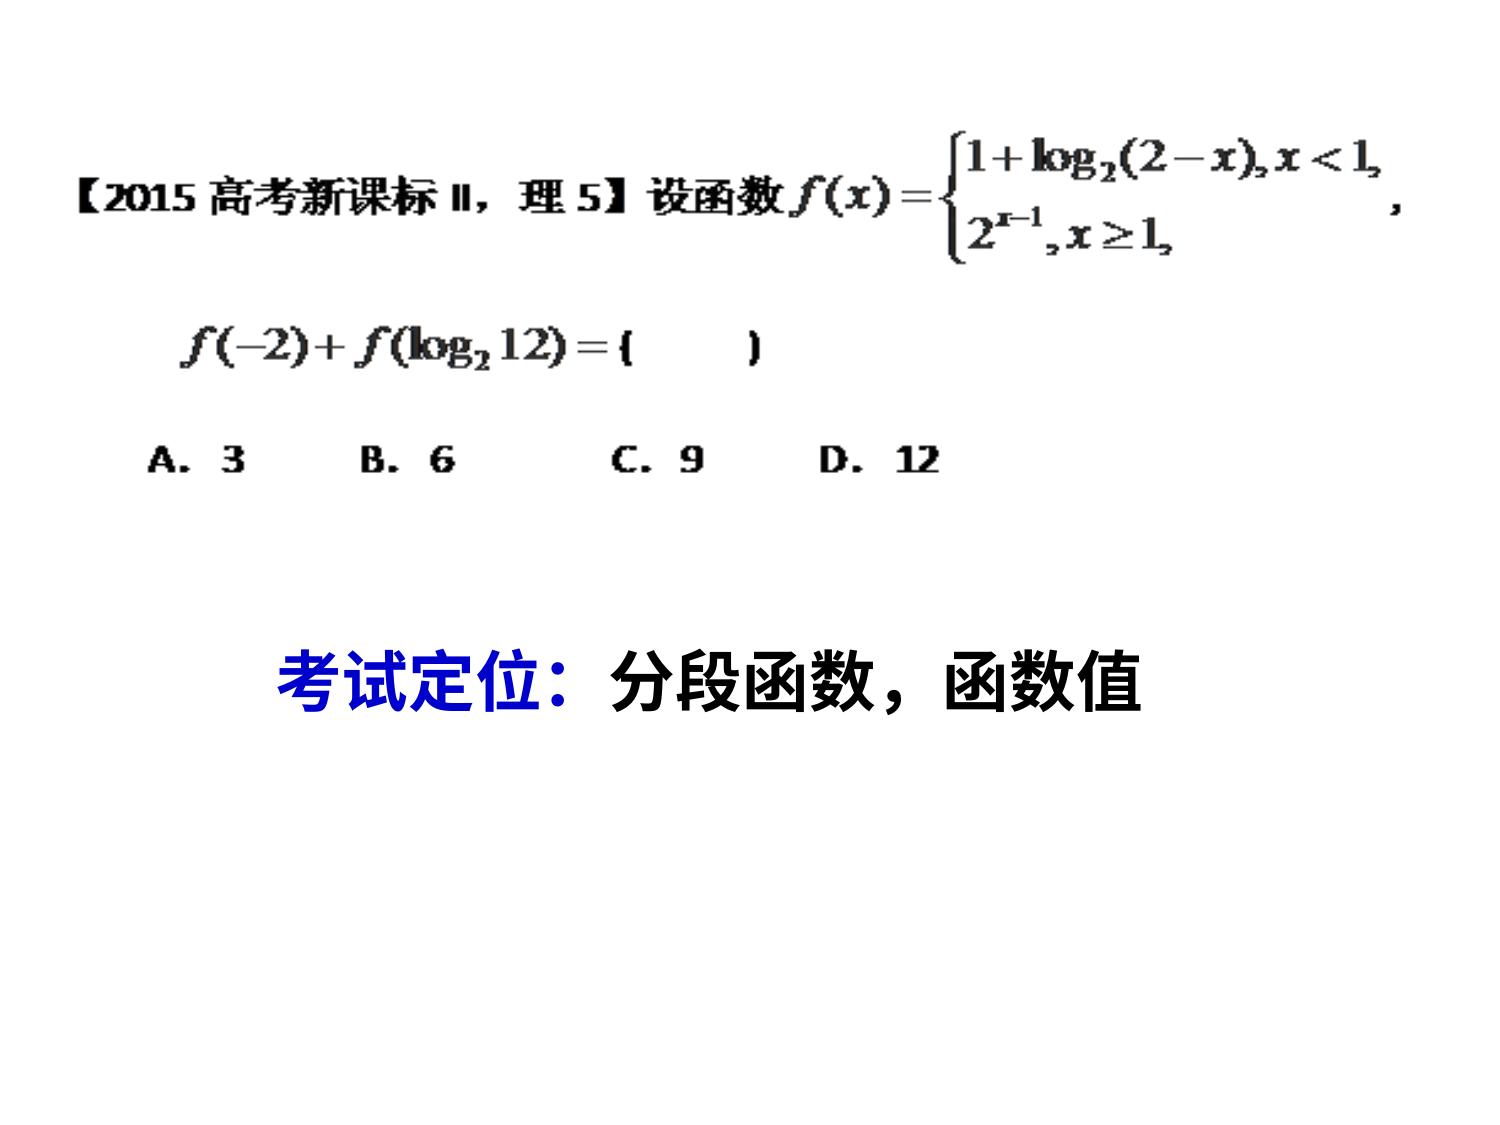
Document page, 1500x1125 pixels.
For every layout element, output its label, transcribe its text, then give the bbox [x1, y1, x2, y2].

text_box 考试定位：分段函数，函数值 [46, 632, 1372, 728]
picture [58, 105, 1469, 505]
